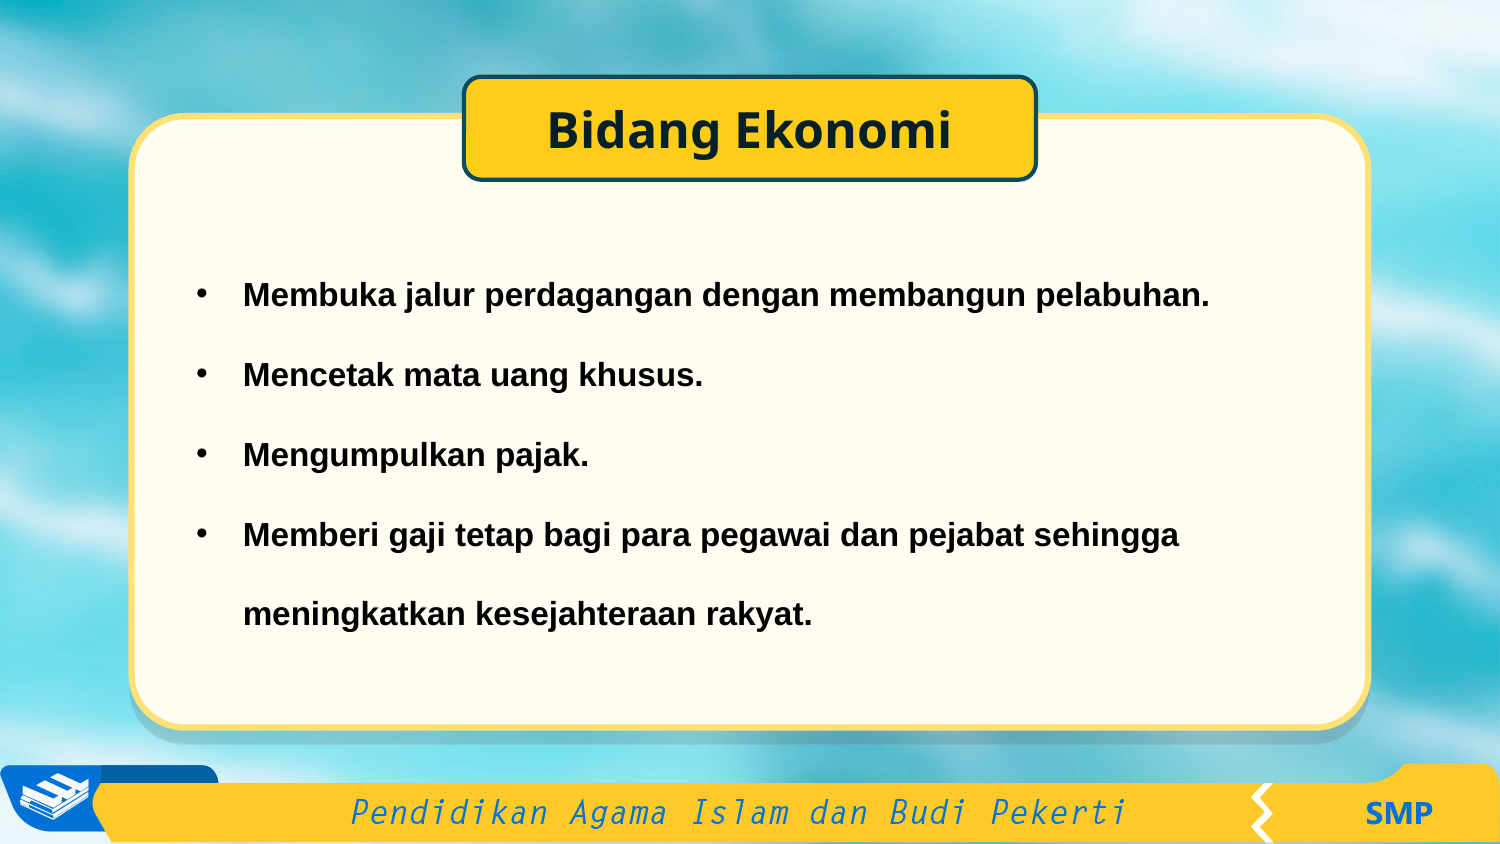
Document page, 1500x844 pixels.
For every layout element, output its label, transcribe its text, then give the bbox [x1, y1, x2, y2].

picture [0, 0, 1500, 844]
text_box Membuka jalur perdagangan dengan membangun pelabuhan. Mencetak mata uang khusus. Mengumpulkan pajak. Memberi gaji tetap bagi para pegawai dan pejabat sehingga meningkatkan kesejahteraan rakyat. [181, 225, 1286, 720]
text_box Bidang Ekonomi [461, 74, 1039, 182]
